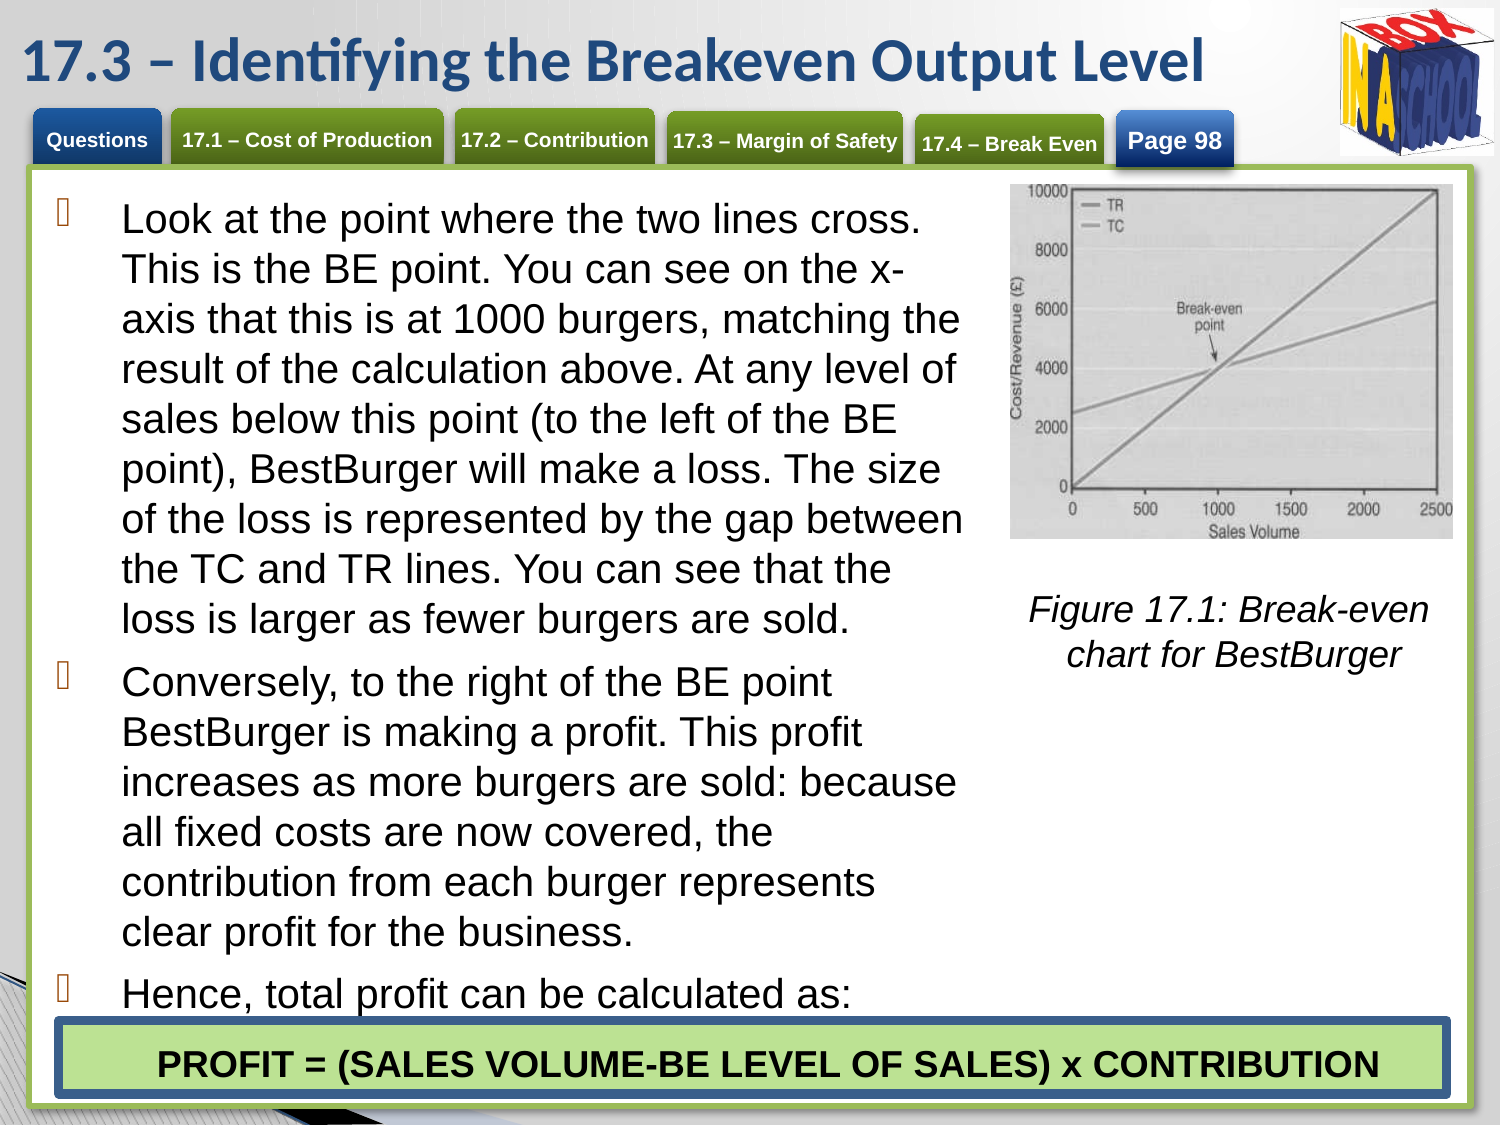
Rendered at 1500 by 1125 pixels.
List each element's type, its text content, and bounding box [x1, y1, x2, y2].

text_box Look at the point where the two lines cross. This is the BE point. You can see on the x-axis that this is at 1000 burgers, matching the result of the calculation above. At any level of sales below this point (to the left of the BE point), BestBurger will make a loss. The size of the loss is represented by the gap between the TC and TR lines. You can see that the loss is larger as fewer burgers are sold. Conversely, to the right of the BE point BestBurger is making a profit. This profit increases as more burgers are sold: because all fixed costs are now covered, the contribution from each burger represents clear profit for the business. Hence, total profit can be calculated as: [41, 184, 987, 1025]
title 17.3 – Identifying the Breakeven Output Level [5, 11, 1270, 102]
text_box Page 98 [1116, 109, 1235, 167]
picture [1340, 8, 1495, 156]
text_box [58, 1020, 1448, 1095]
picture [281, 1114, 303, 1125]
picture [1010, 184, 1454, 540]
text_box Figure 17.1: Break-even chart for BestBurger [1013, 577, 1456, 683]
